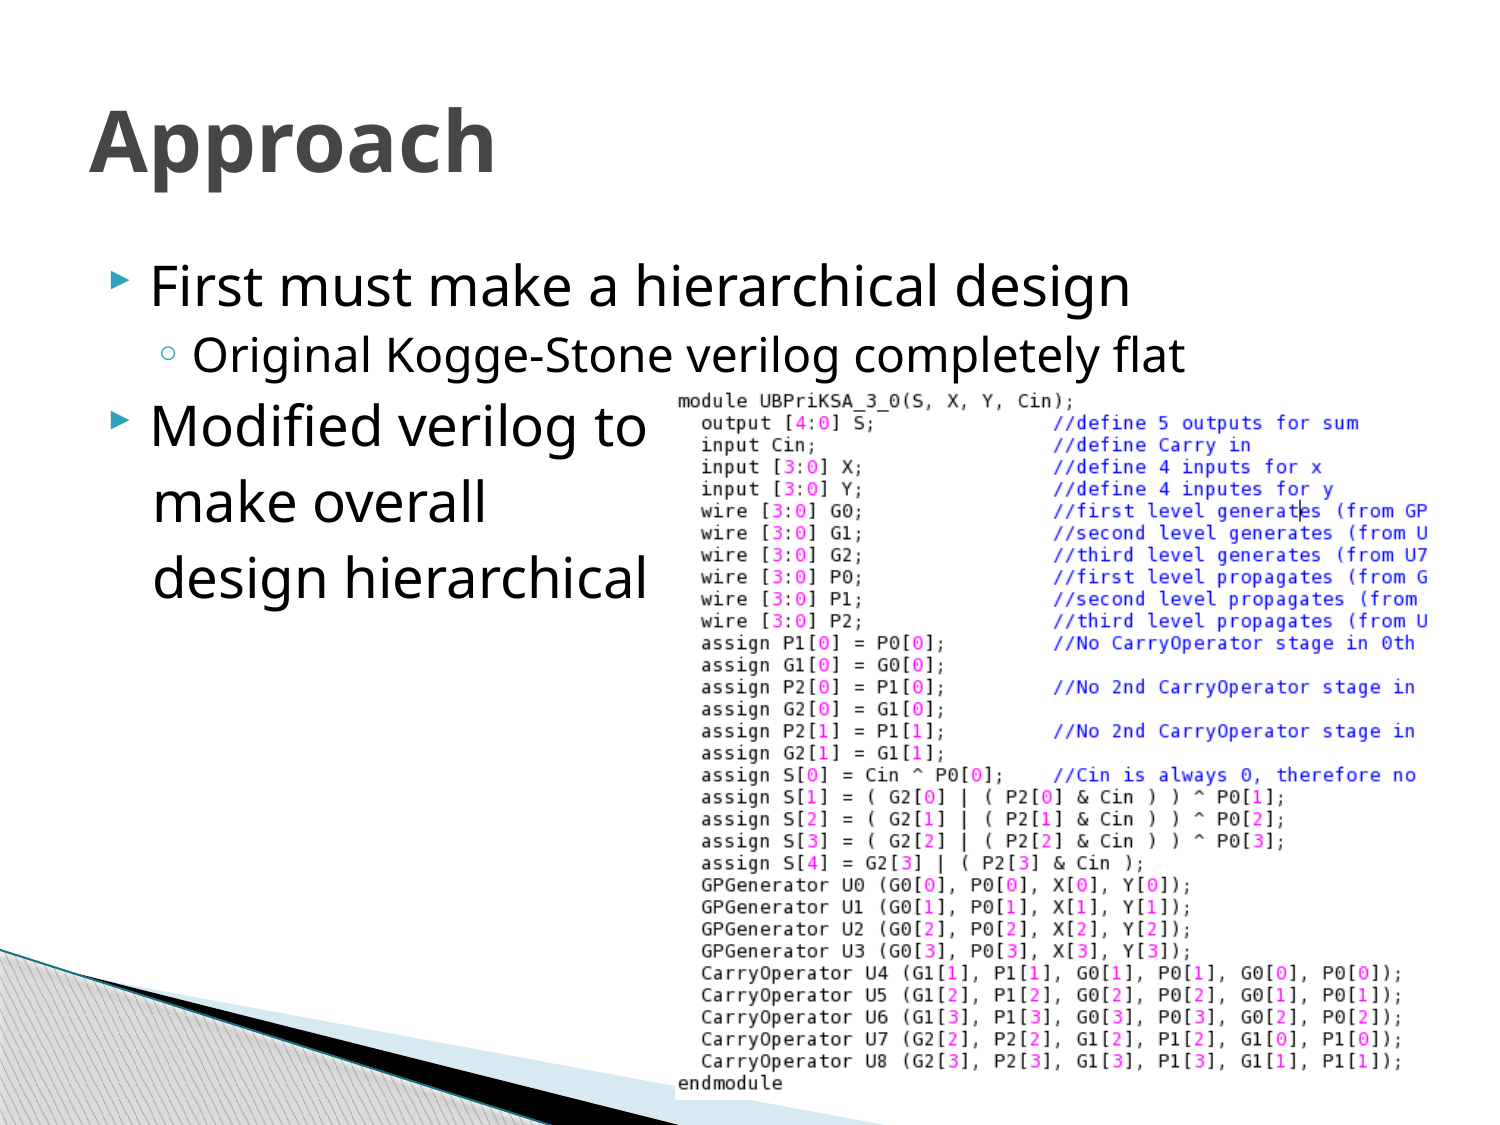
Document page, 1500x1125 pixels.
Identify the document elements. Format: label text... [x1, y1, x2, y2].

picture [674, 387, 1431, 1101]
title Approach [75, 45, 1425, 233]
list First must make a hierarchical design Original Kogge-Stone verilog completely flat Modified verilog to make overall design hierarchical [75, 243, 1425, 986]
